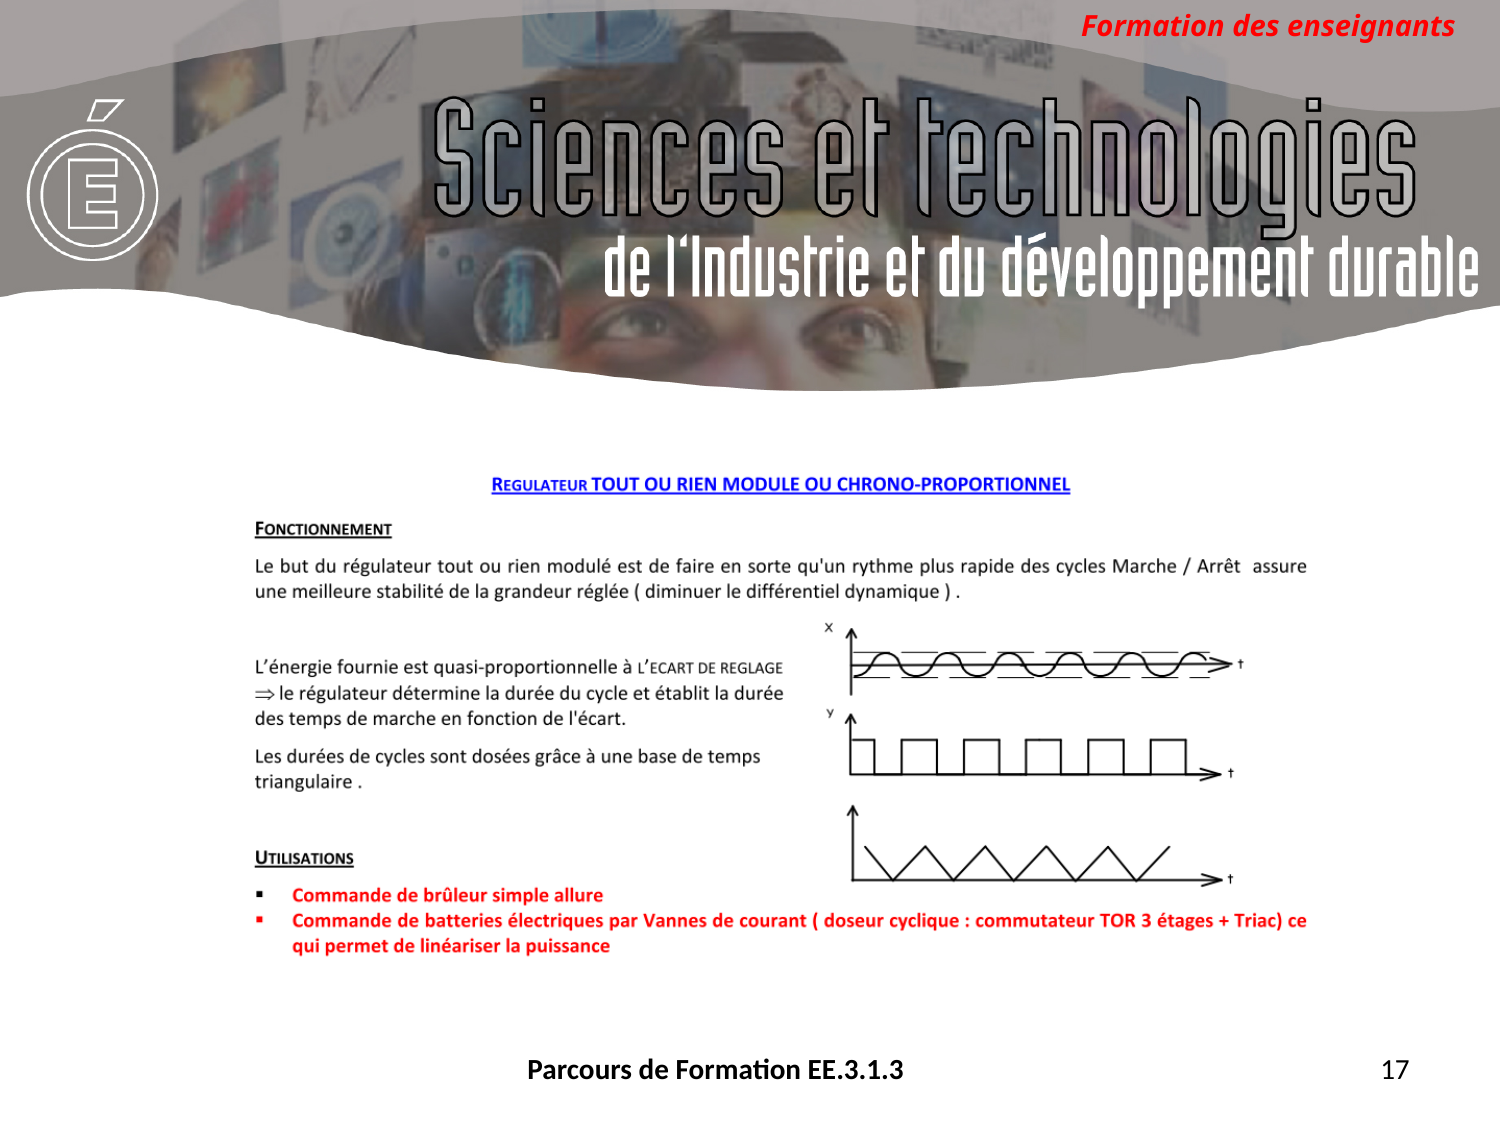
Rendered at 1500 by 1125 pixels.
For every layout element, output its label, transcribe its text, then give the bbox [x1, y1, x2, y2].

picture [0, 0, 1500, 400]
picture [229, 455, 1327, 967]
footer Parcours de Formation EE.3.1.3 [512, 1042, 1075, 1103]
slide_number 17 [1075, 1042, 1425, 1103]
